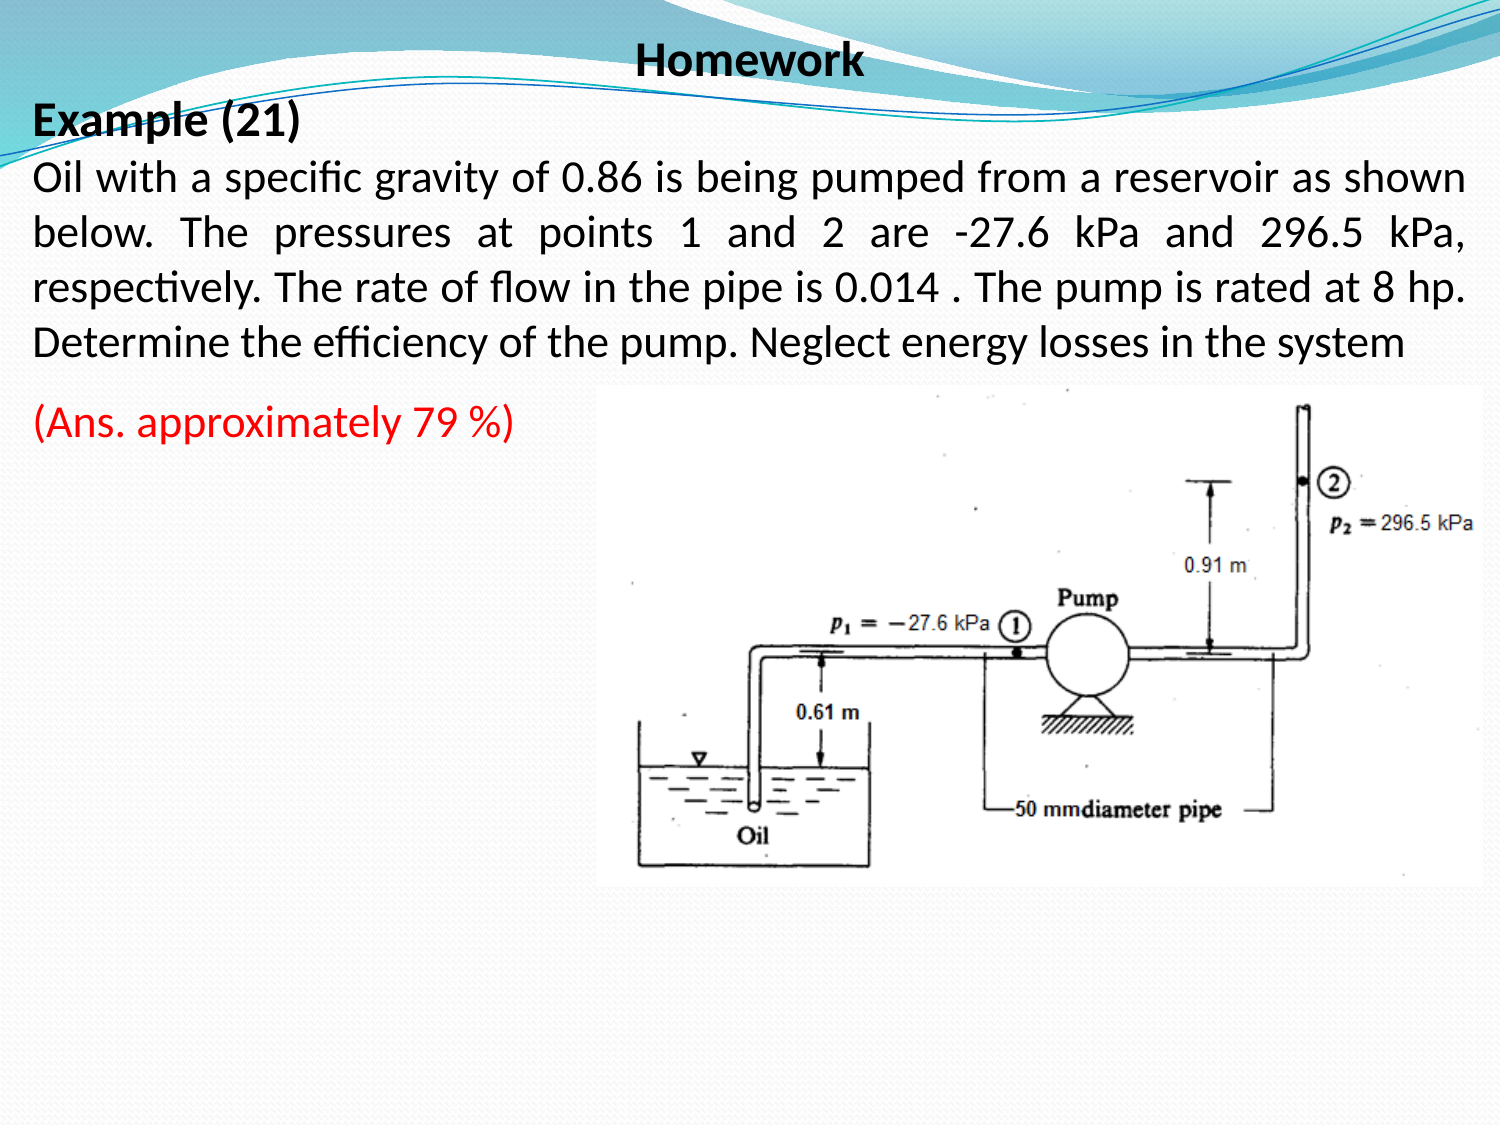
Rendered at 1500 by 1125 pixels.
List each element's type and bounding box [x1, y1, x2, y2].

picture [596, 385, 1483, 888]
